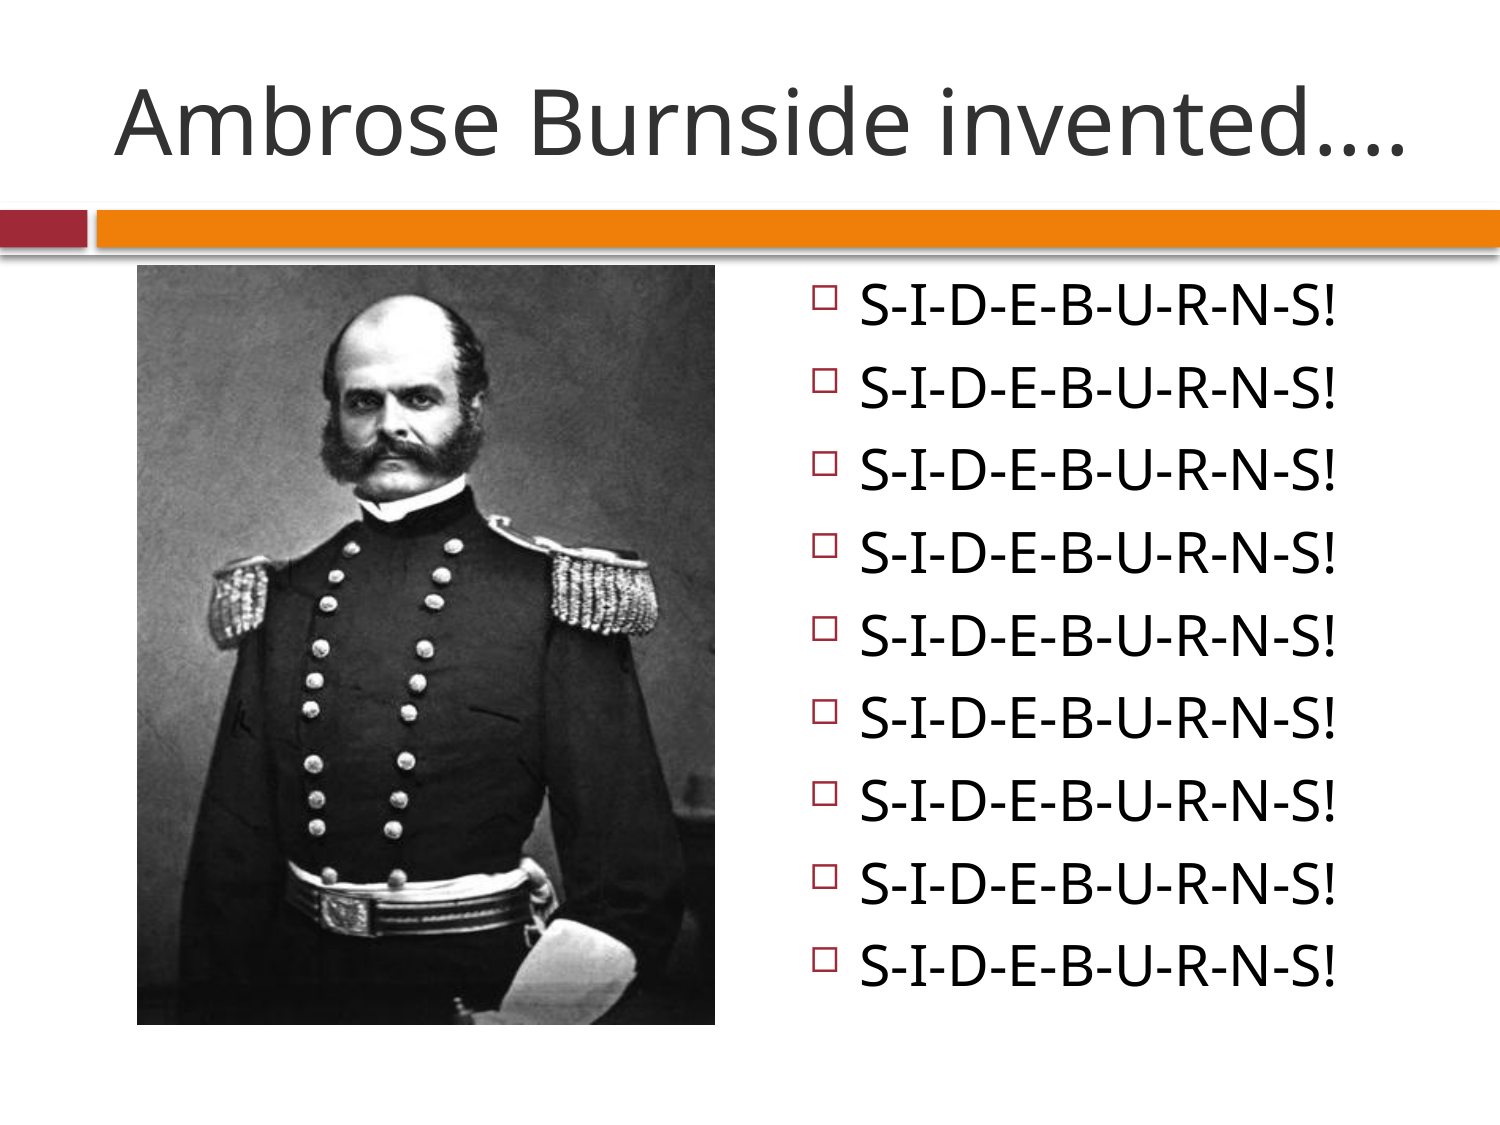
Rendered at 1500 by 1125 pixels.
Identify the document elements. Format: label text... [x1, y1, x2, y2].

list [137, 265, 716, 1026]
list S-I-D-E-B-U-R-N-S! S-I-D-E-B-U-R-N-S! S-I-D-E-B-U-R-N-S! S-I-D-E-B-U-R-N-S! S-I-D-E-B-U-R-N-S! S-I-D-E-B-U-R-N-S! S-I-D-E-B-U-R-N-S! S-I-D-E-B-U-R-N-S! S-I-D-E-B-U-R-N-S! [794, 260, 1433, 1011]
title Ambrose Burnside invented…. [99, 37, 1438, 200]
